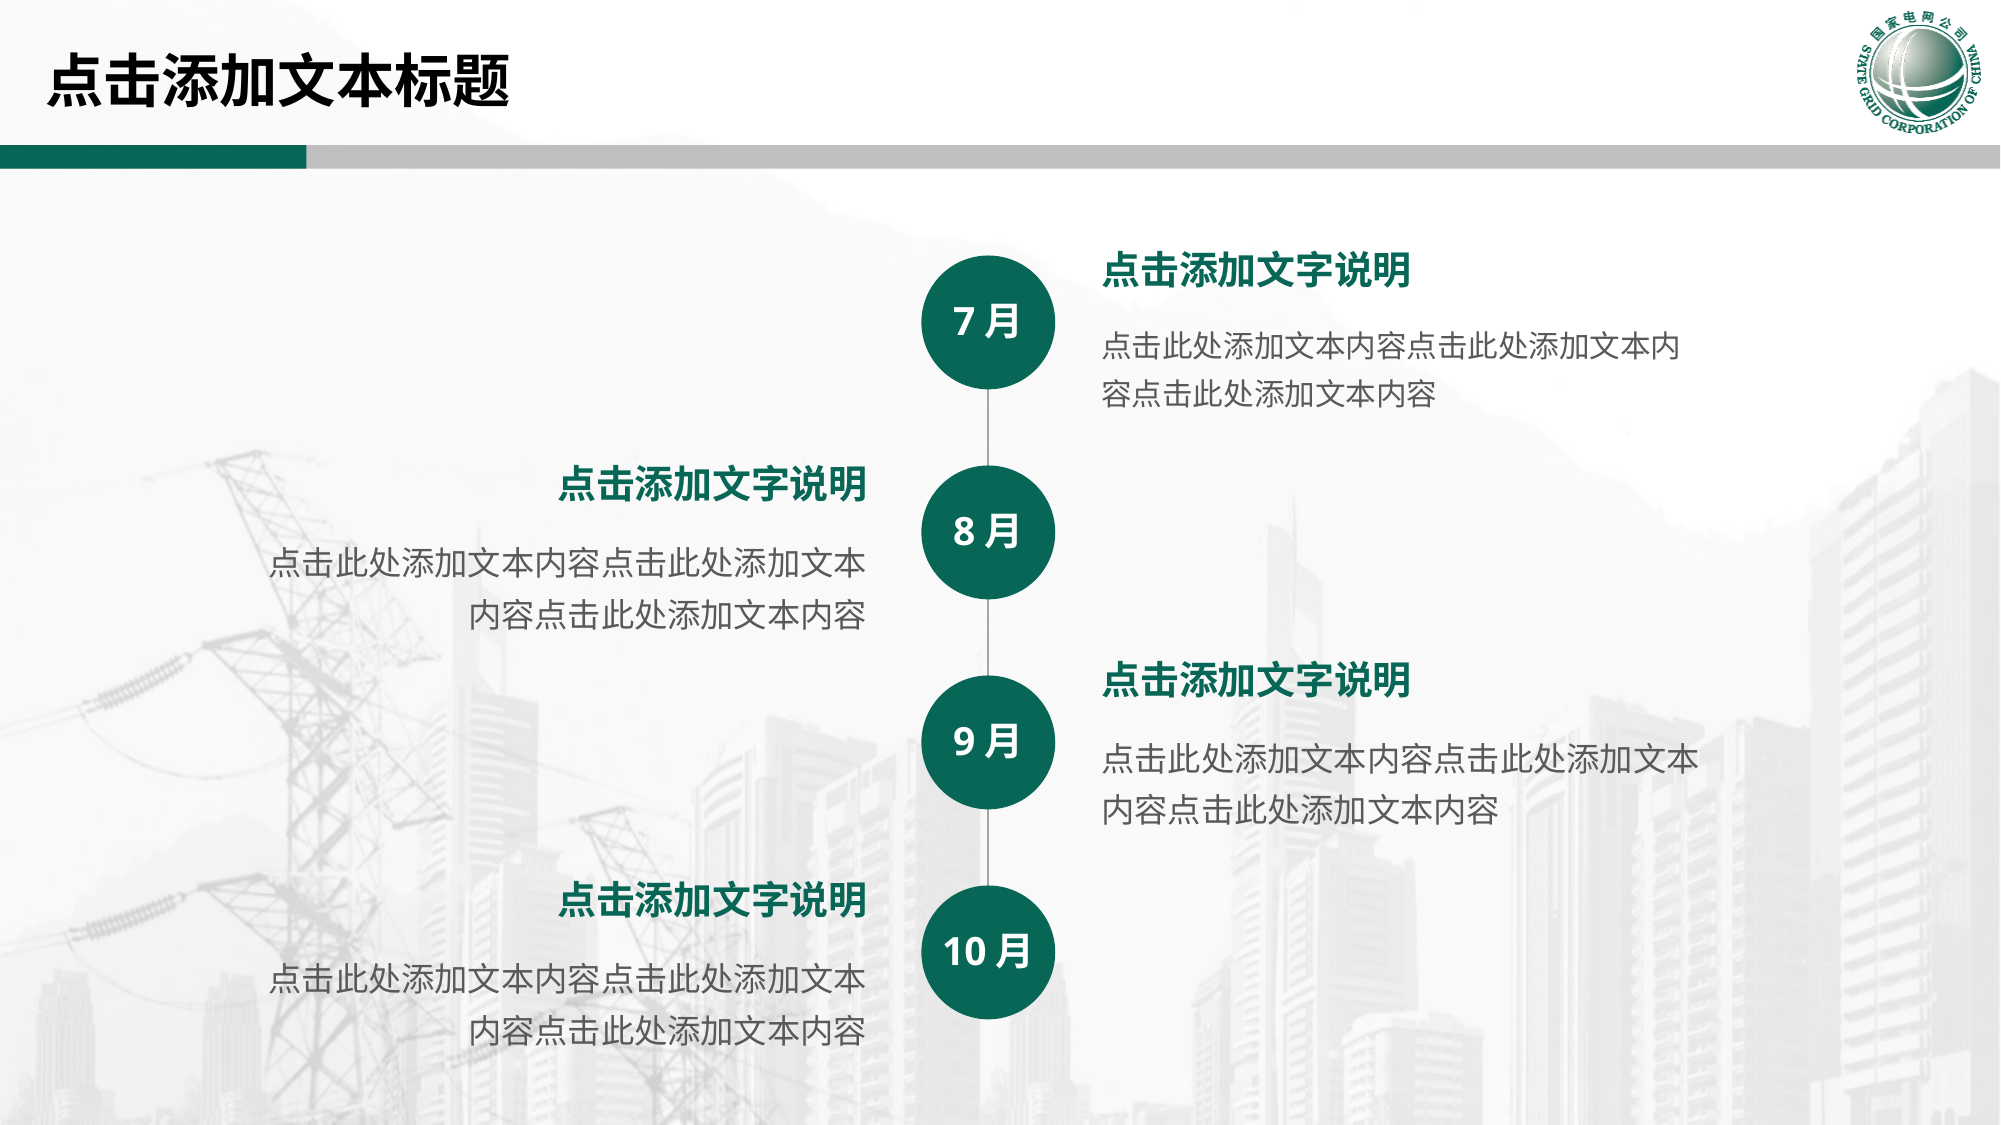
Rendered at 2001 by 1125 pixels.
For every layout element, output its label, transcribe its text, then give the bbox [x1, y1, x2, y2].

text_box 点击此处添加文本内容点击此处添加文本内容点击此处添加文本内容 [244, 938, 882, 1058]
text_box 点击添加文本标题 [0, 37, 692, 122]
text_box 点击添加文字说明 [244, 452, 882, 514]
text_box 点击此处添加文本内容点击此处添加文本内容点击此处添加文本内容 [244, 522, 882, 642]
picture [0, 0, 2001, 145]
text_box 点击添加文字说明 [1086, 238, 1725, 300]
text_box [921, 885, 1056, 1020]
text_box 点击添加文字说明 [1086, 648, 1725, 710]
picture [0, 169, 2001, 1125]
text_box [921, 675, 1056, 810]
text_box 点击此处添加文本内容点击此处添加文本内容点击此处添加文本内容 [1086, 718, 1725, 837]
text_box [921, 465, 1056, 600]
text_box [921, 255, 1056, 390]
text_box 点击添加文字说明 [244, 868, 882, 930]
text_box 点击此处添加文本内容点击此处添加文本内容点击此处添加文本内容 [1086, 308, 1725, 419]
